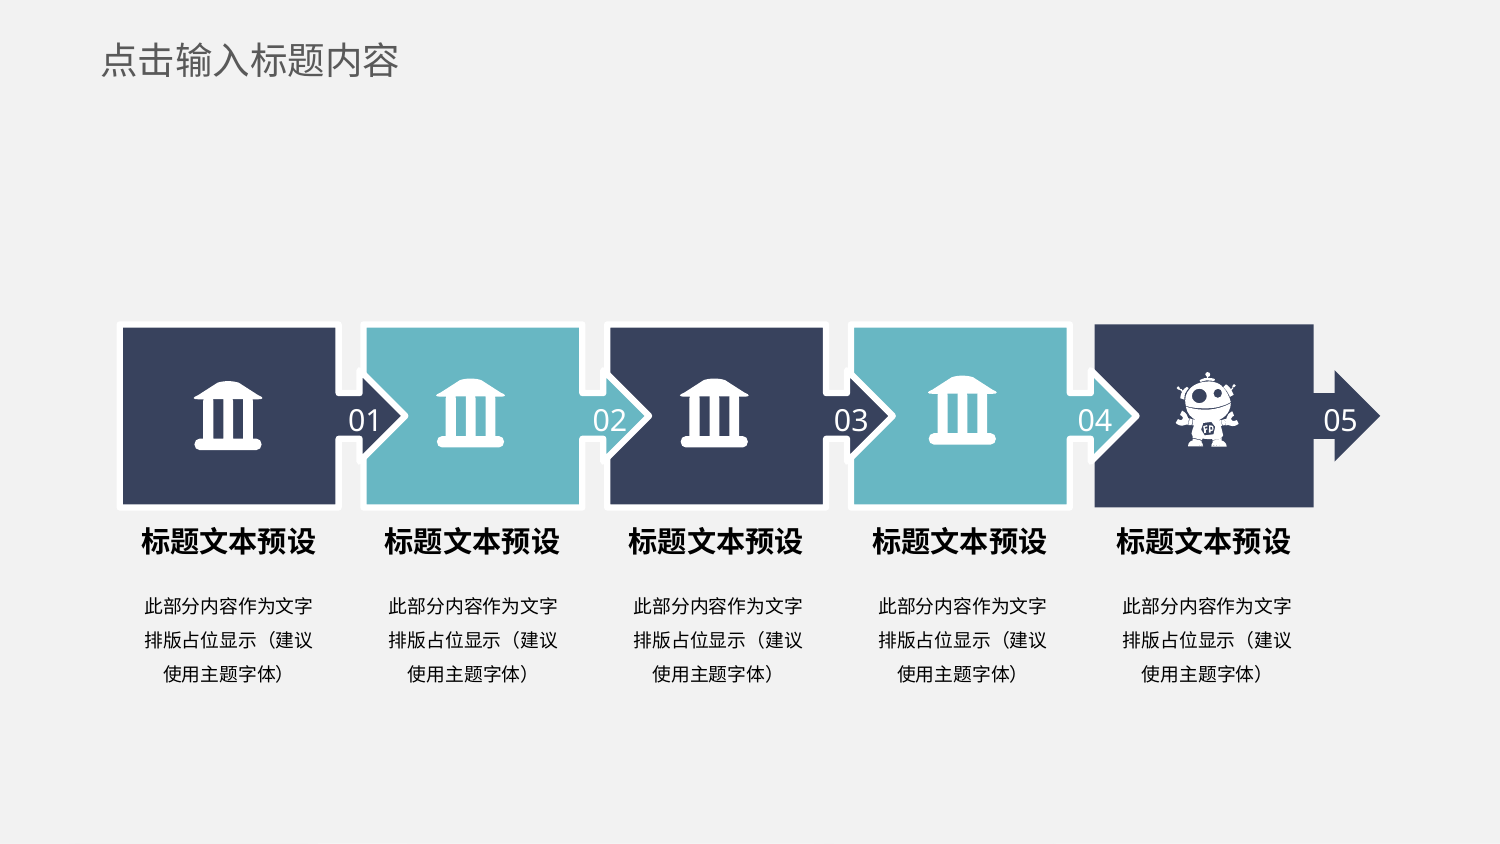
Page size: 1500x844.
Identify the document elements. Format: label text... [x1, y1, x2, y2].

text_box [407, 324, 650, 695]
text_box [119, 324, 406, 695]
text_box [651, 324, 894, 695]
text_box 点击输入标题内容 [100, 28, 450, 91]
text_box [895, 324, 1137, 695]
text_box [1138, 324, 1381, 695]
